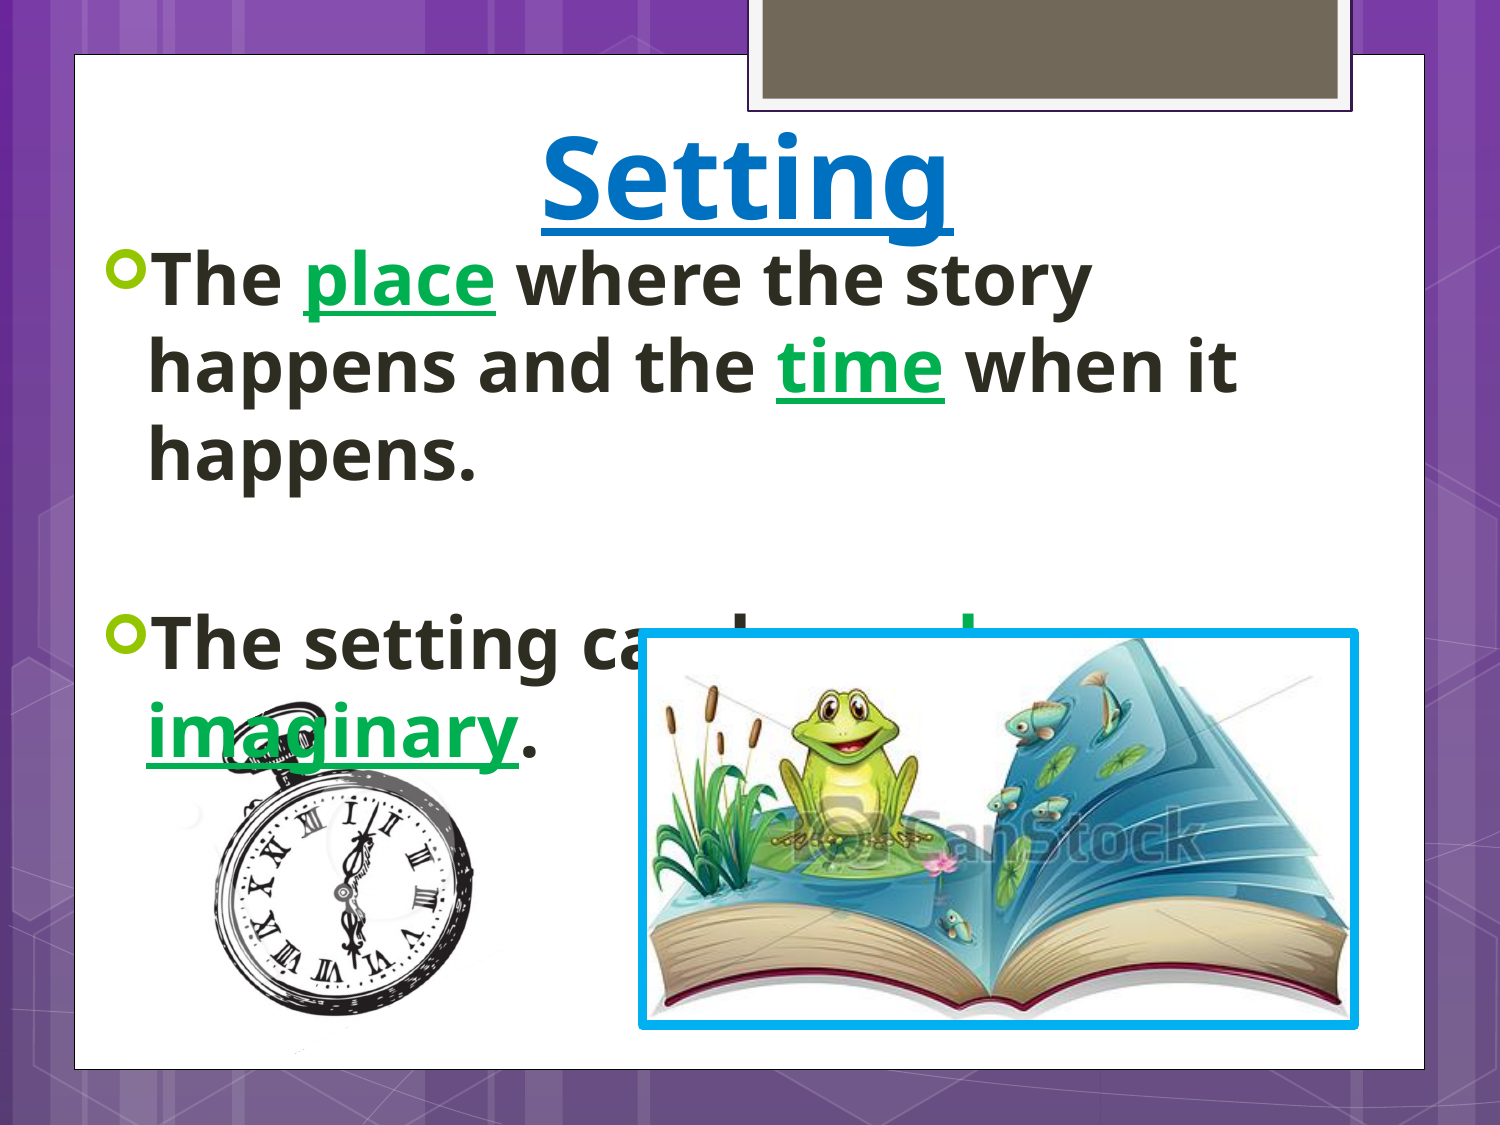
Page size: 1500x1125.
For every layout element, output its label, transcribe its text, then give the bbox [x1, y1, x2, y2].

picture [648, 639, 1349, 1019]
title Setting [171, 62, 1324, 224]
picture [144, 698, 526, 1065]
list The place where the story happens and the time when it happens. The setting can be real or imaginary. [75, 224, 1425, 805]
